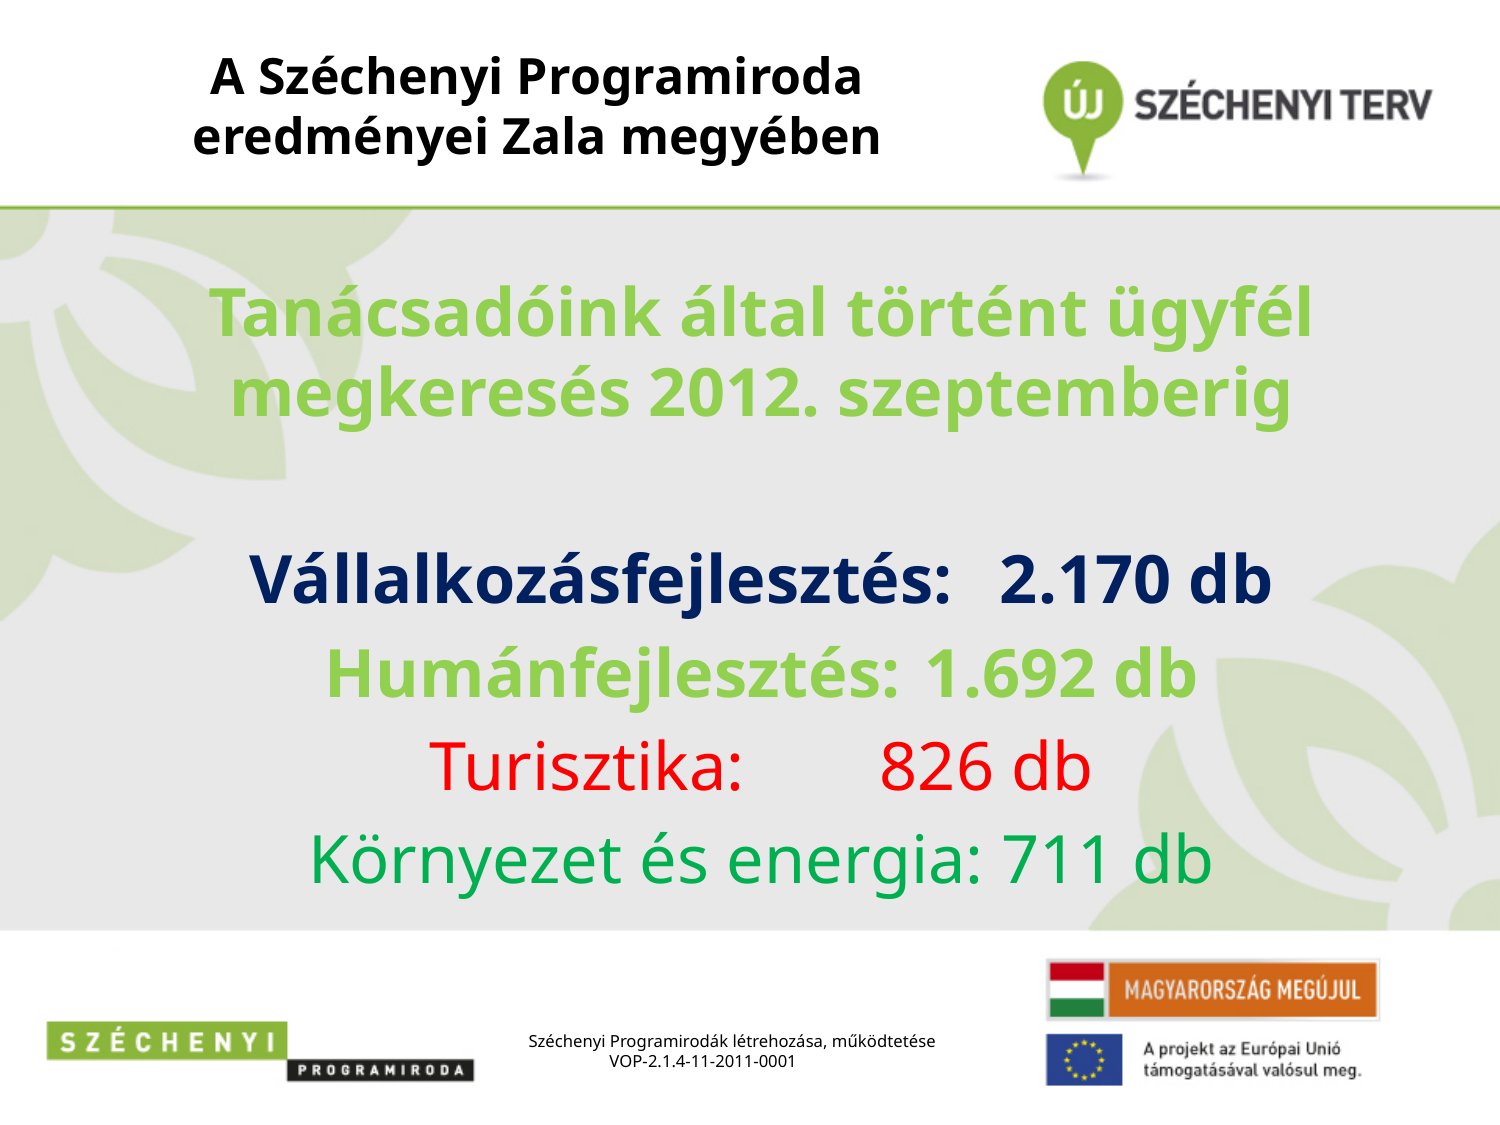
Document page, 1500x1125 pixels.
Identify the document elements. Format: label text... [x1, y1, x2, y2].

picture [0, 0, 1500, 1125]
text_box Széchenyi Programirodák létrehozása, működtetése VOP-2.1.4-11-2011-0001 [513, 1023, 999, 1124]
list Tanácsadóink által történt ügyfél megkeresés 2012. szeptemberig Vállalkozásfejlesztés: 2.170 db Humánfejlesztés: 1.692 db Turisztika: 826 db Környezet és energia: 711 db [112, 262, 1412, 929]
title A Széchenyi Programiroda eredményei Zala megyében [41, 0, 1034, 209]
